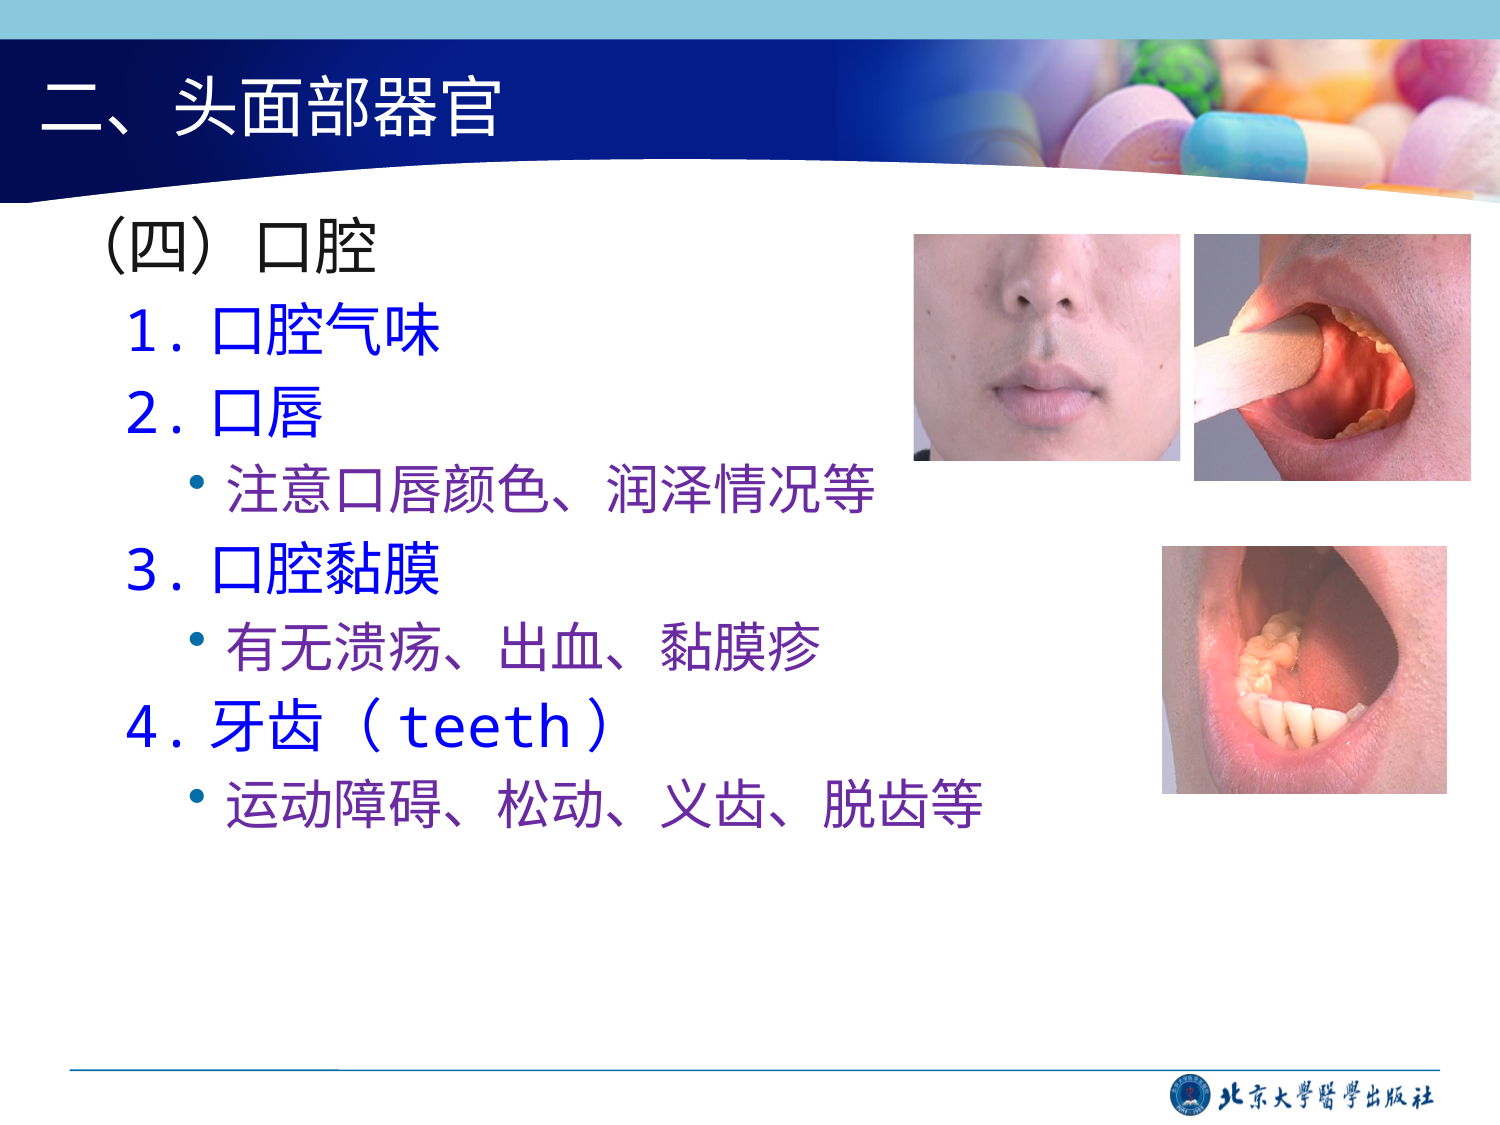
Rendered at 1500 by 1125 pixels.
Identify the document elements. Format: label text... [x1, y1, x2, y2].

title 二、头面部器官 [23, 58, 1349, 152]
picture [913, 234, 1181, 461]
picture [0, 40, 1500, 203]
list （四）口腔 1.口腔气味 2.口唇 注意口唇颜色、润泽情况等 3.口腔黏膜 有无溃疡、出血、黏膜疹 4.牙齿（teeth） 运动障碍、松动、义齿、脱齿等 [49, 198, 1463, 1026]
picture [1161, 546, 1448, 794]
picture [1194, 234, 1471, 481]
picture [1170, 1074, 1436, 1118]
